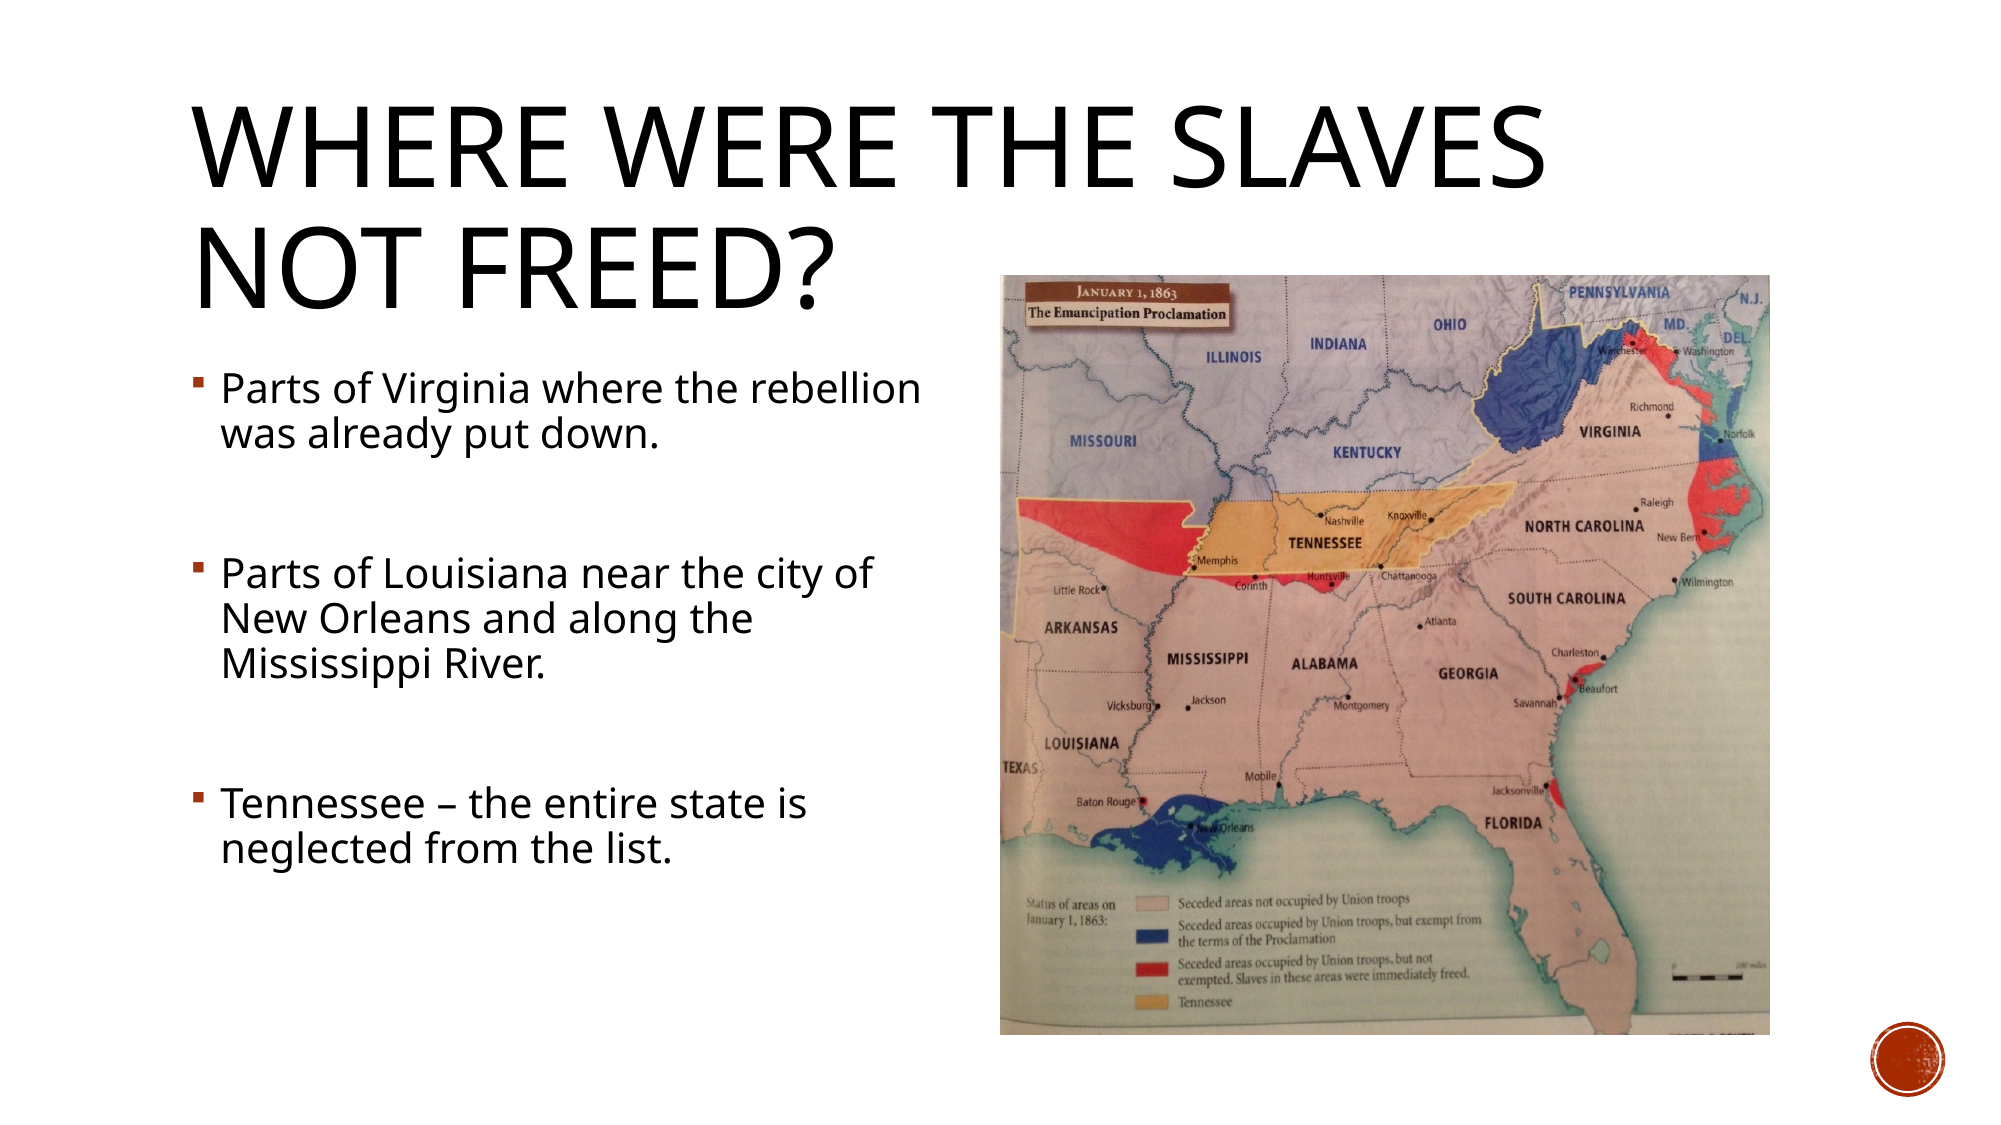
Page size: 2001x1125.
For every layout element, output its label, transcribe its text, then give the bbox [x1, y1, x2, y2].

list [1002, 277, 1768, 1031]
title Where were the Slaves not Freed? [175, 79, 1826, 344]
list Parts of Virginia where the rebellion was already put down. Parts of Louisiana near the city of New Orleans and along the Mississippi River. Tennessee – the entire state is neglected from the list. [175, 360, 956, 1013]
